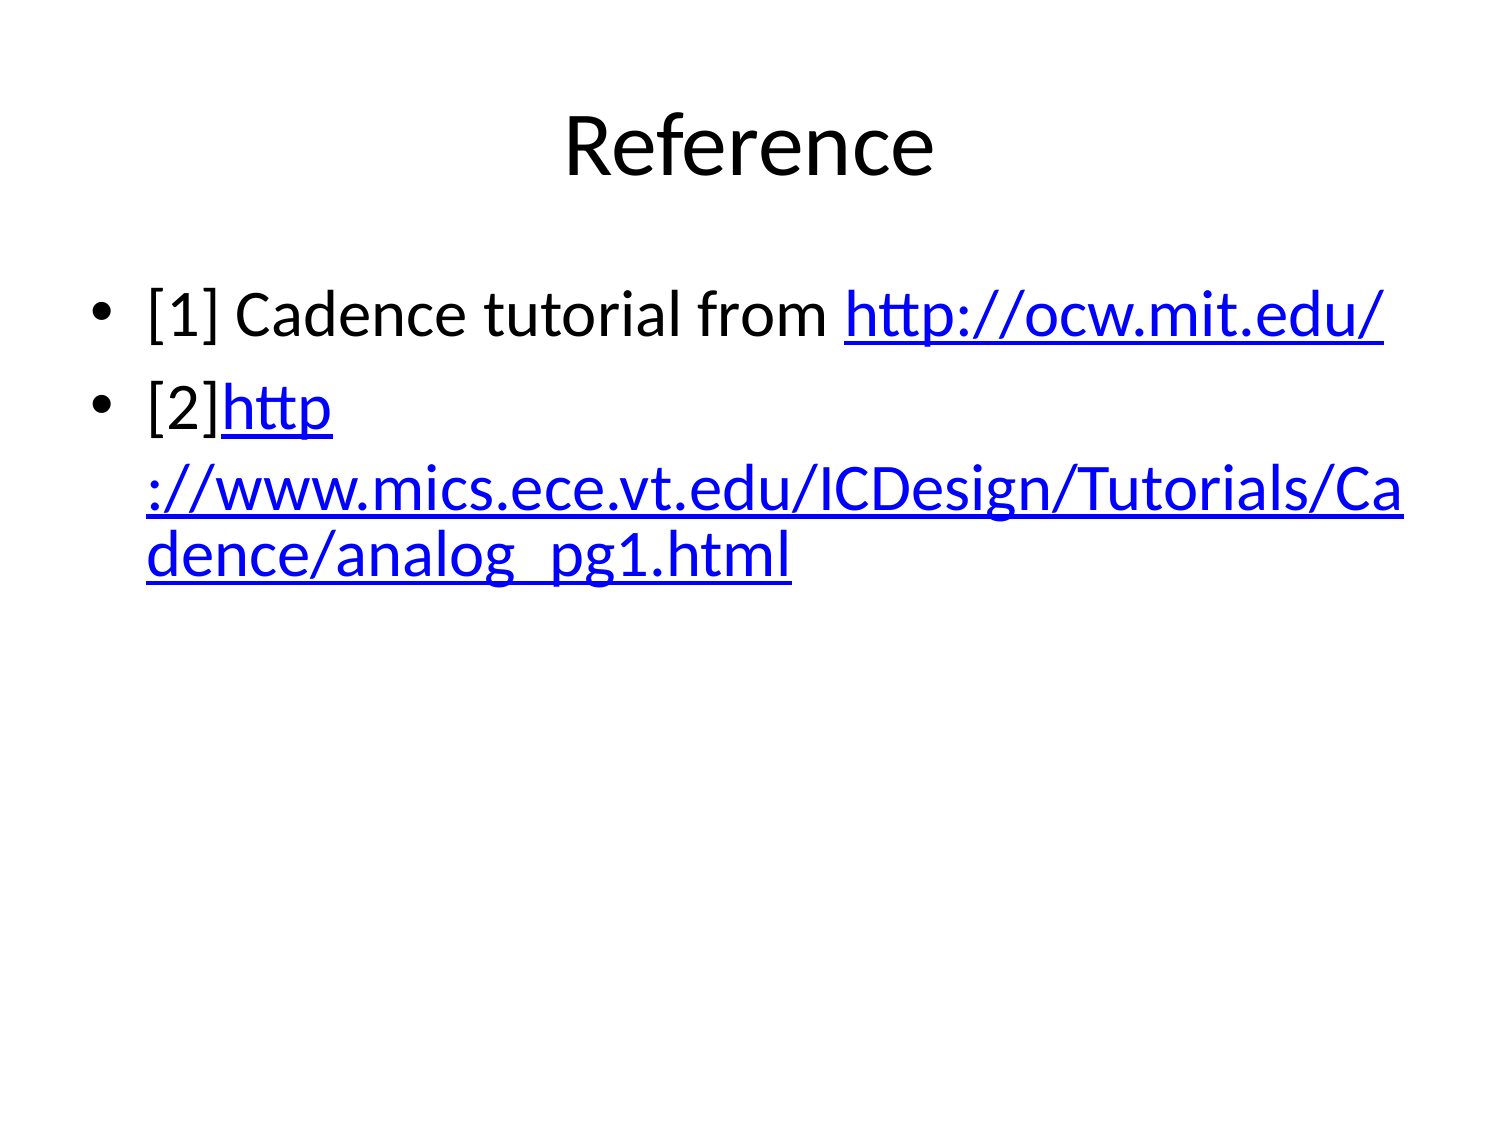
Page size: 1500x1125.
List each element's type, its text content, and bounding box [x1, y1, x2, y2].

title Reference [75, 45, 1425, 233]
list [1] Cadence tutorial from http://ocw.mit.edu/ [2]http://www.mics.ece.vt.edu/ICDesign/Tutorials/Cadence/analog_pg1.html [75, 262, 1425, 1005]
